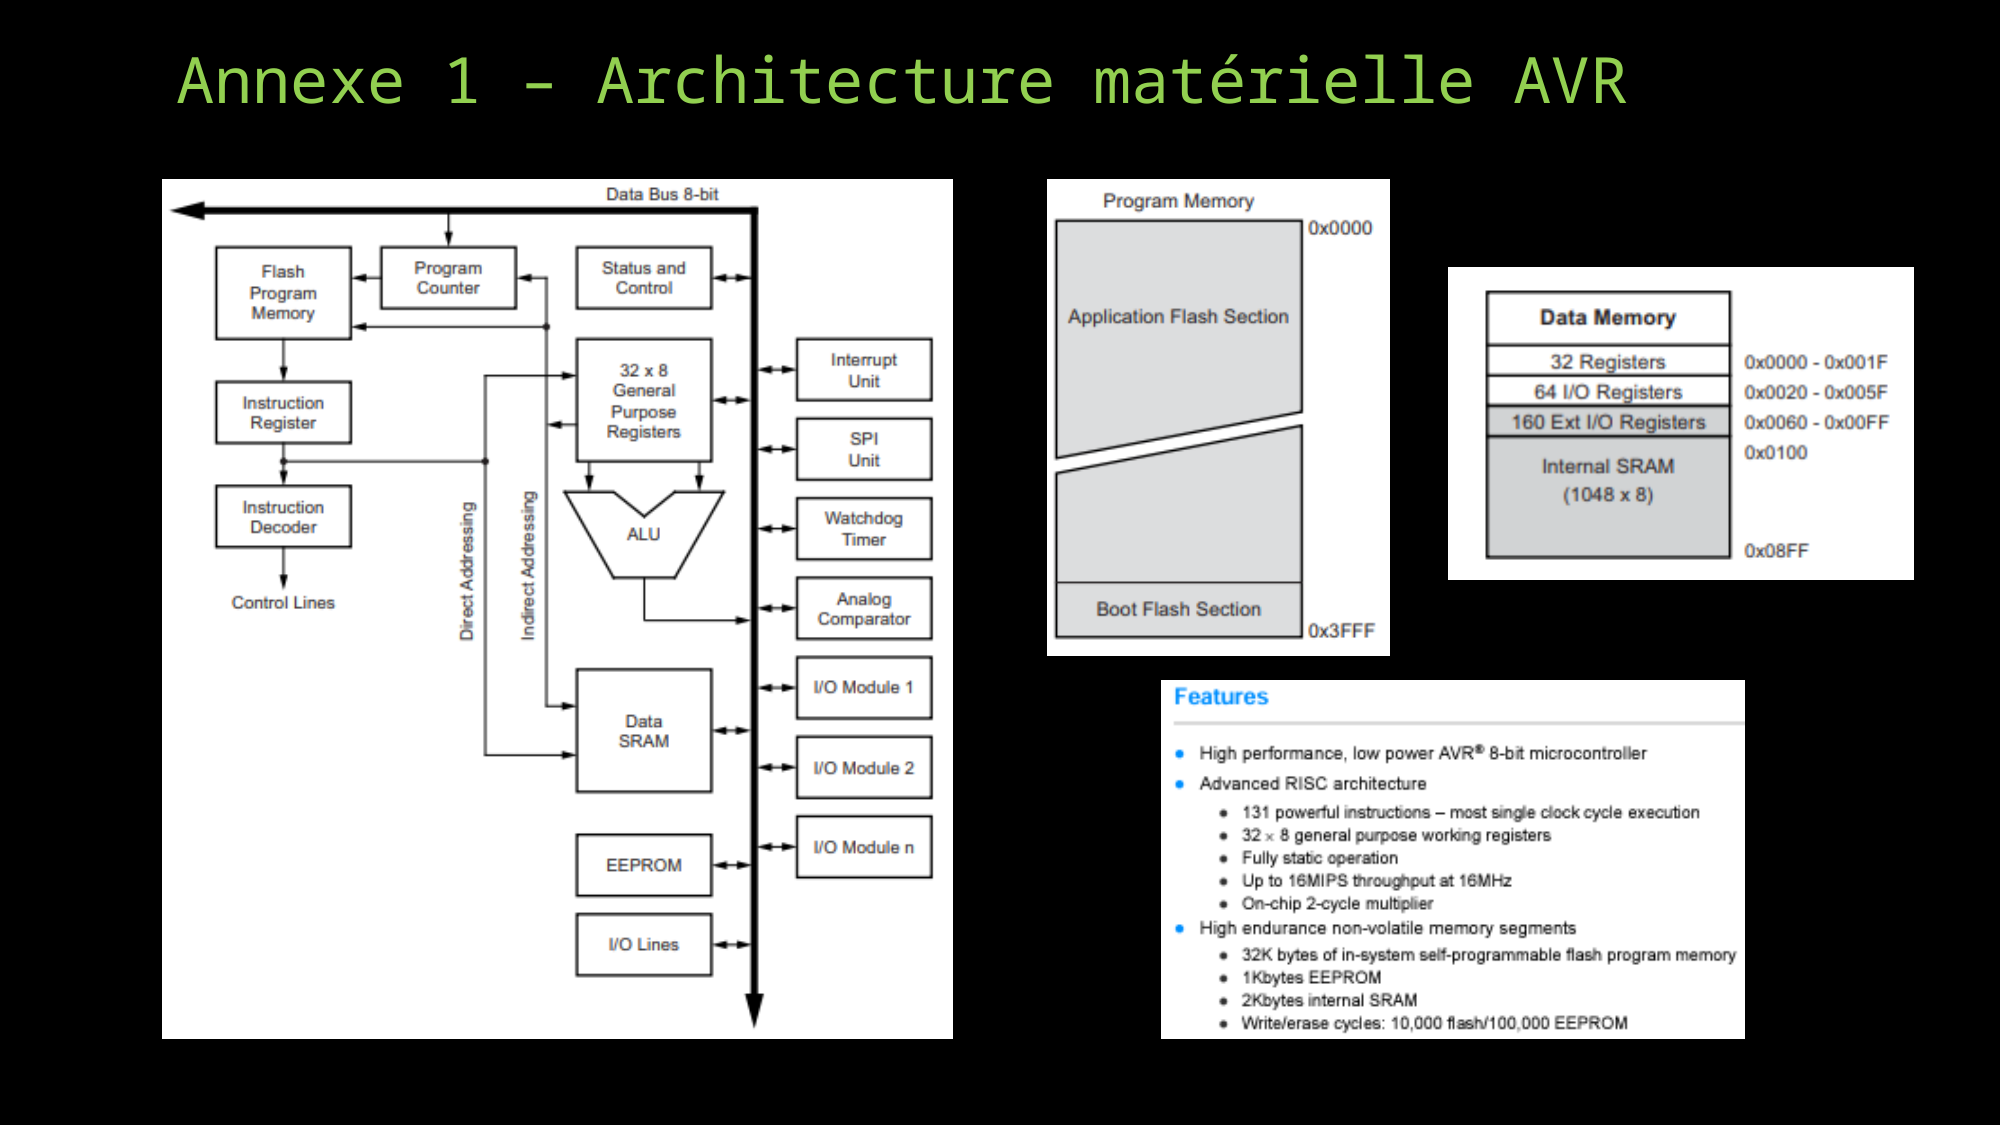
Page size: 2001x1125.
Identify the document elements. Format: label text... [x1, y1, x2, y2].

title Annexe 1 – Architecture matérielle AVR [161, 23, 1662, 125]
picture [1161, 680, 1745, 1039]
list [161, 179, 953, 1039]
picture [1047, 179, 1390, 656]
picture [1448, 267, 1914, 580]
